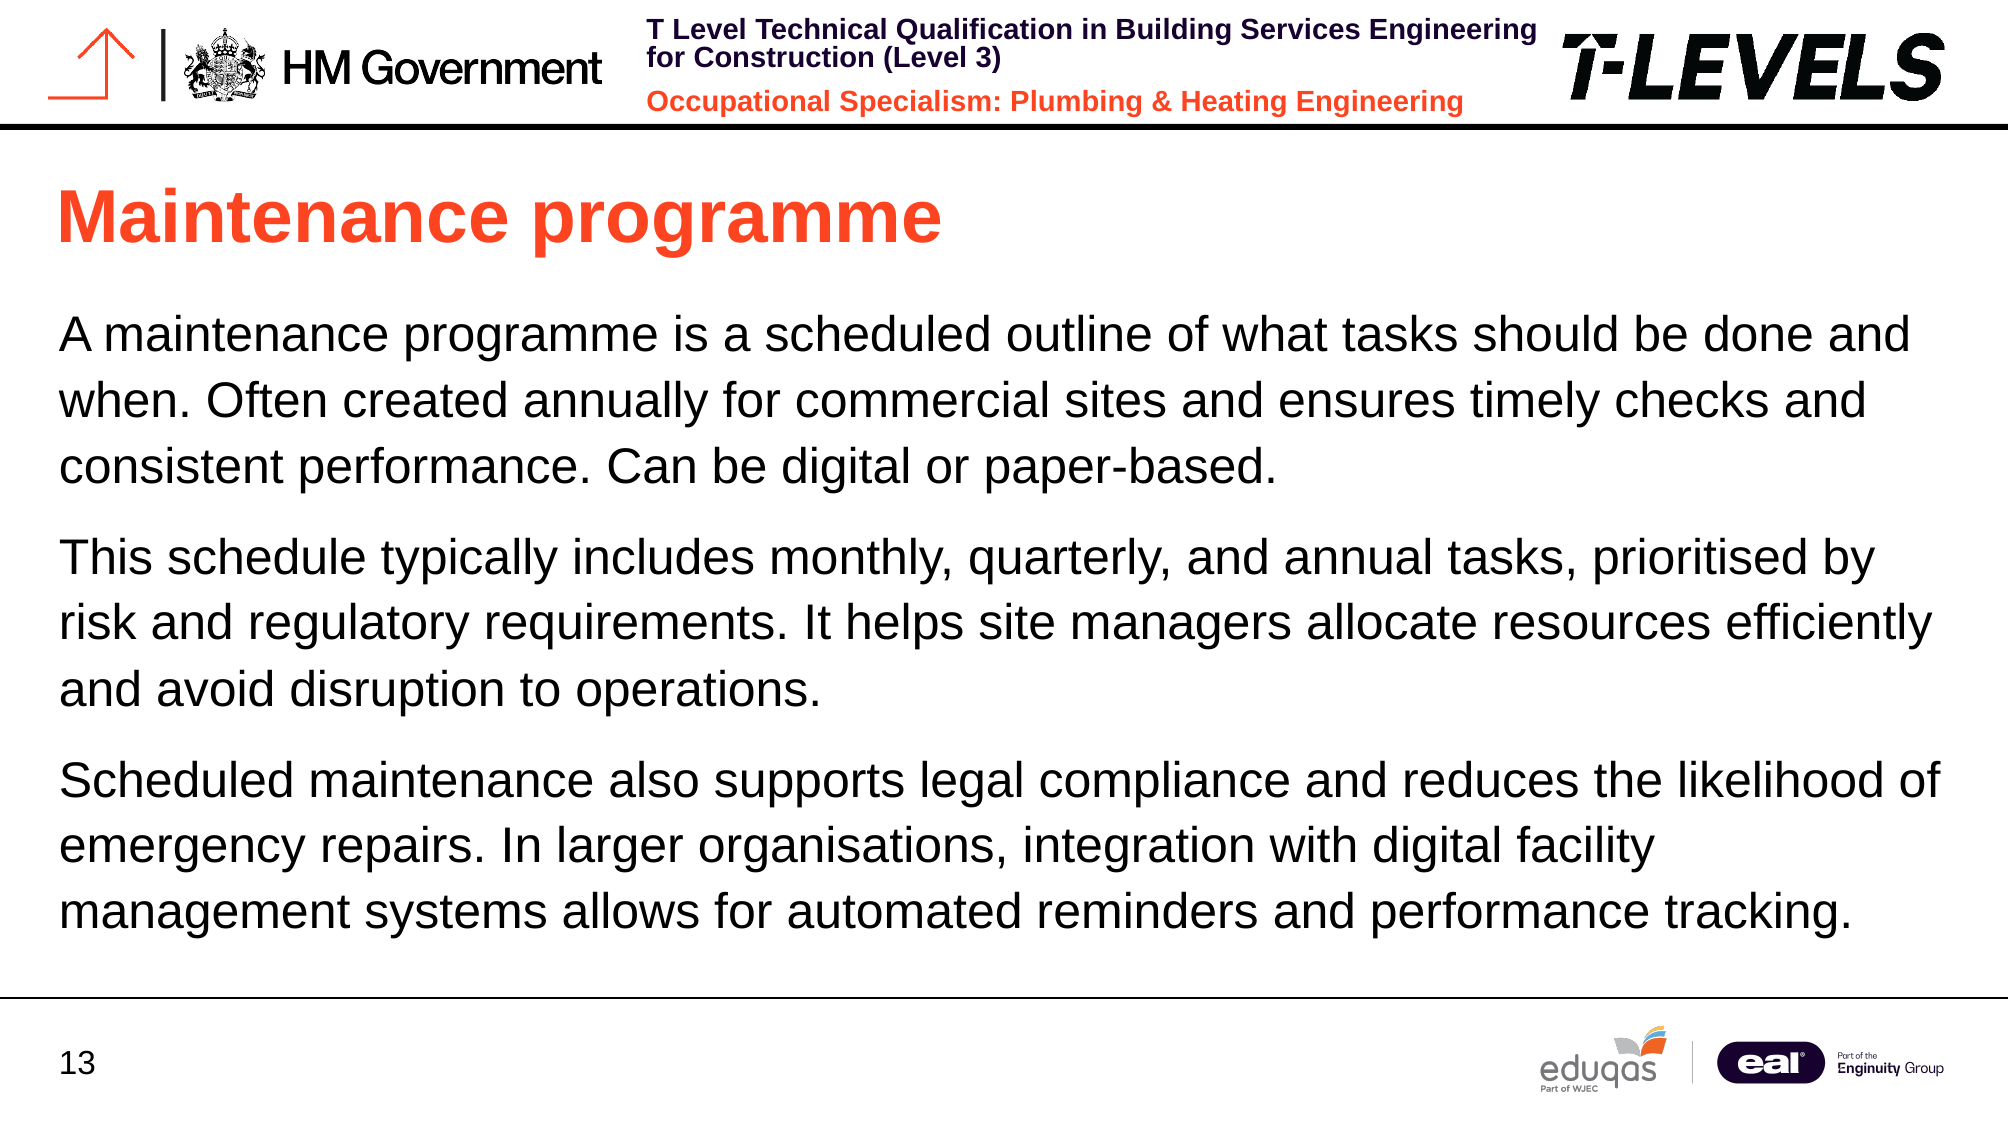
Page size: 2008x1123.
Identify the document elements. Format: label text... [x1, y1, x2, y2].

title Maintenance programme [41, 111, 1949, 314]
picture [161, 28, 602, 102]
list A maintenance programme is a scheduled outline of what tasks should be done and when. Often created annually for commercial sites and ensures timely checks and consistent performance. Can be digital or paper-based. This schedule typically includes monthly, quarterly, and annual tasks, prioritised by risk and regulatory requirements. It helps site managers allocate resources efficiently and avoid disruption to operations. Scheduled maintenance also supports legal compliance and reduces the likelihood of emergency repairs. In larger organisations, integration with digital facility management systems allows for automated reminders and performance tracking. [59, 295, 1949, 975]
picture [1535, 1021, 1949, 1097]
picture [43, 27, 141, 100]
picture [1543, 25, 1964, 108]
